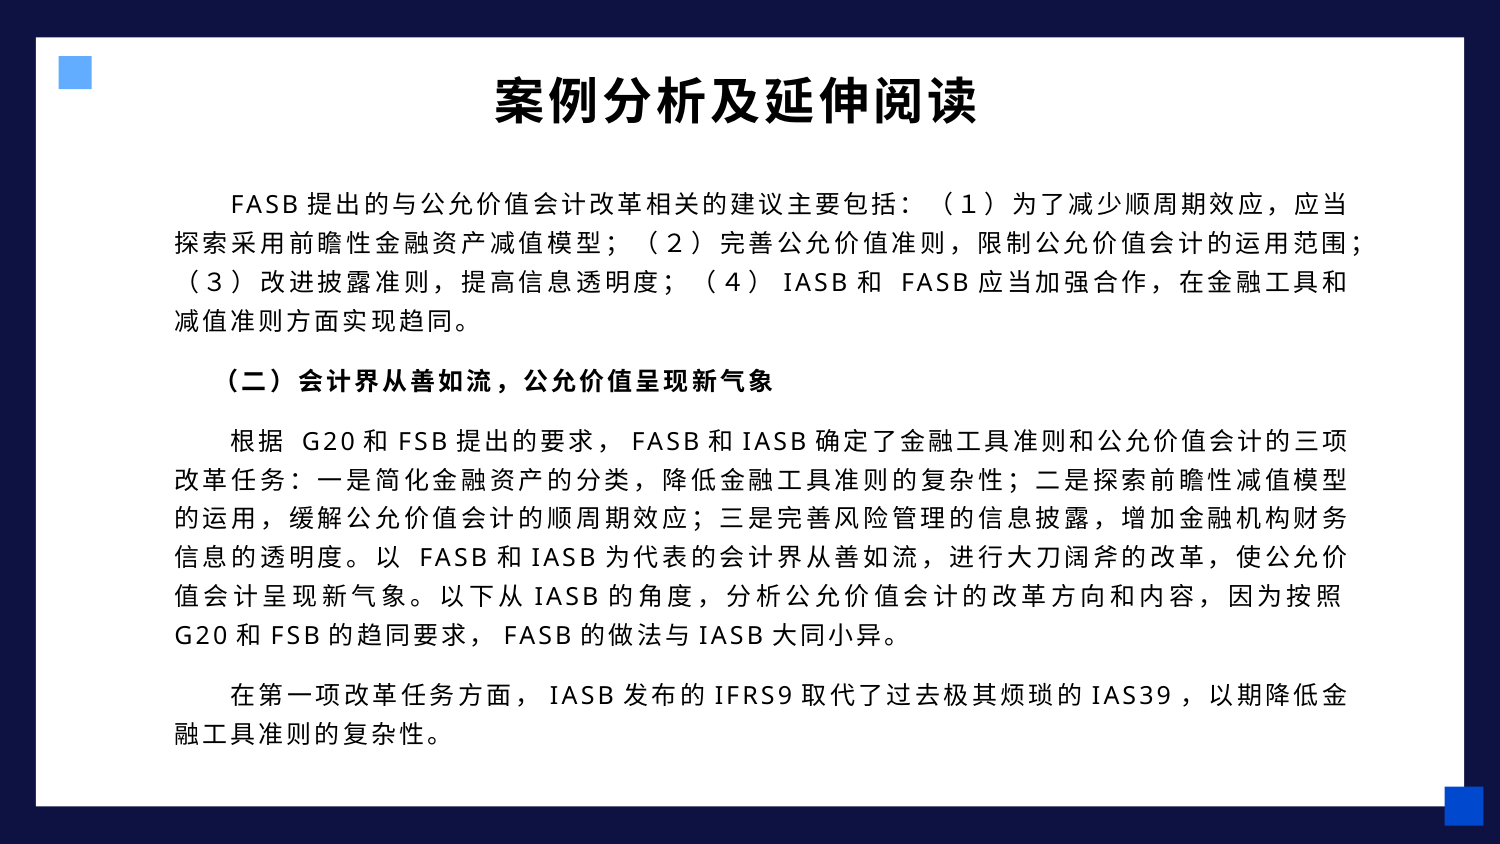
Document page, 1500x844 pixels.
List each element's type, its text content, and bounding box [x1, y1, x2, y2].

title 案例分析及延伸阅读 [141, 48, 1327, 138]
list FASB提出的与公允价值会计改革相关的建议主要包括：（１）为了减少顺周期效应，应当探索采用前瞻性金融资产减值模型；（２）完善公允价值准则，限制公允价值会计的运用范围；（３）改进披露准则，提高信息透明度；（４）IASB和 FASB应当加强合作，在金融工具和减值准则方面实现趋同。 （二）会计界从善如流，公允价值呈现新气象 根据 G20和FSB提出的要求，FASB和IASB确定了金融工具准则和公允价值会计的三项改革任务：一是简化金融资产的分类，降低金融工具准则的复杂性；二是探索前瞻性减值模型的运用，缓解公允价值会计的顺周期效应；三是完善风险管理的信息披露，增加金融机构财务信息的透明度。以 FASB和IASB为代表的会计界从善如流，进行大刀阔斧的改革，使公允价值会计呈现新气象。以下从IASB的角度，分析公允价值会计的改革方向和内容，因为按照G20和FSB的趋同要求，FASB的做法与IASB大同小异。 在第一项改革任务方面，IASB发布的IFRS9取代了过去极其烦琐的IAS39，以期降低金融工具准则的复杂性。 [157, 179, 1365, 765]
